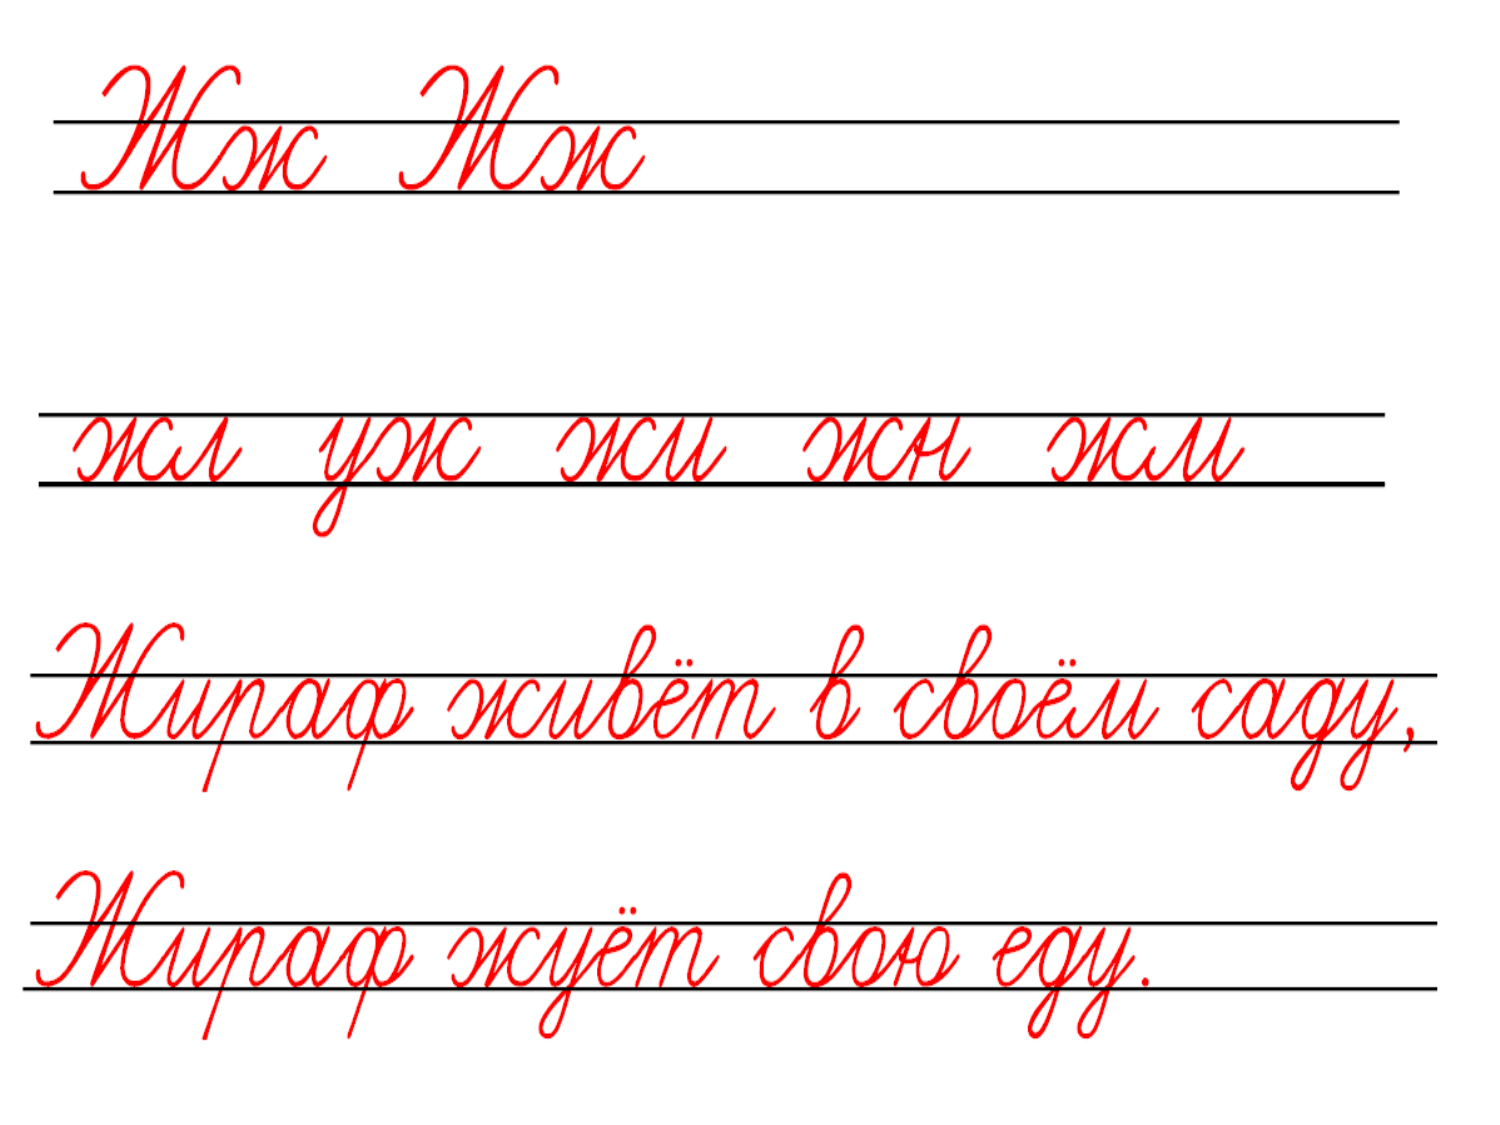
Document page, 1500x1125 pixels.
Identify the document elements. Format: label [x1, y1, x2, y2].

list [0, 0, 1500, 1125]
